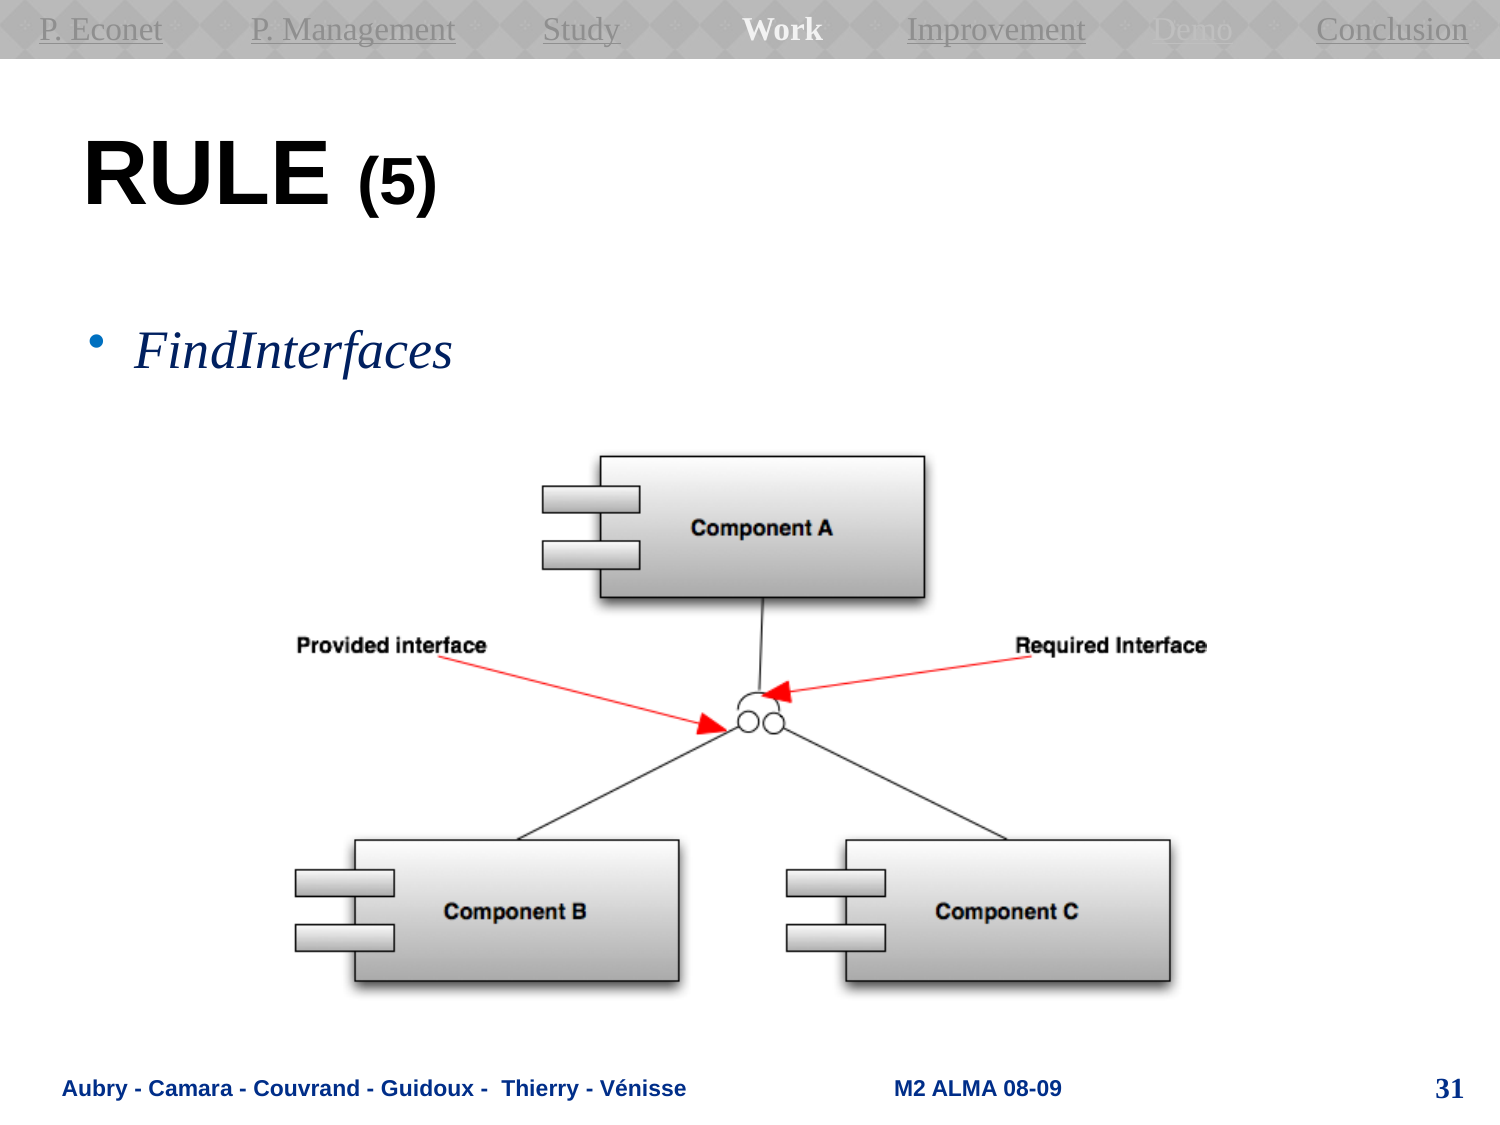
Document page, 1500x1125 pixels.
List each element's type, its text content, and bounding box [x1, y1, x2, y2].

slide_number 31 [1368, 1066, 1465, 1104]
title Rule (5) [75, 105, 1263, 223]
list FindInterfaces [75, 306, 1442, 1043]
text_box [22, 0, 1486, 56]
footer Aubry - Camara - Couvrand - Guidoux - Thierry - Vénisse M2 ALMA 08-09 [46, 1066, 1231, 1102]
picture [292, 444, 1208, 1004]
